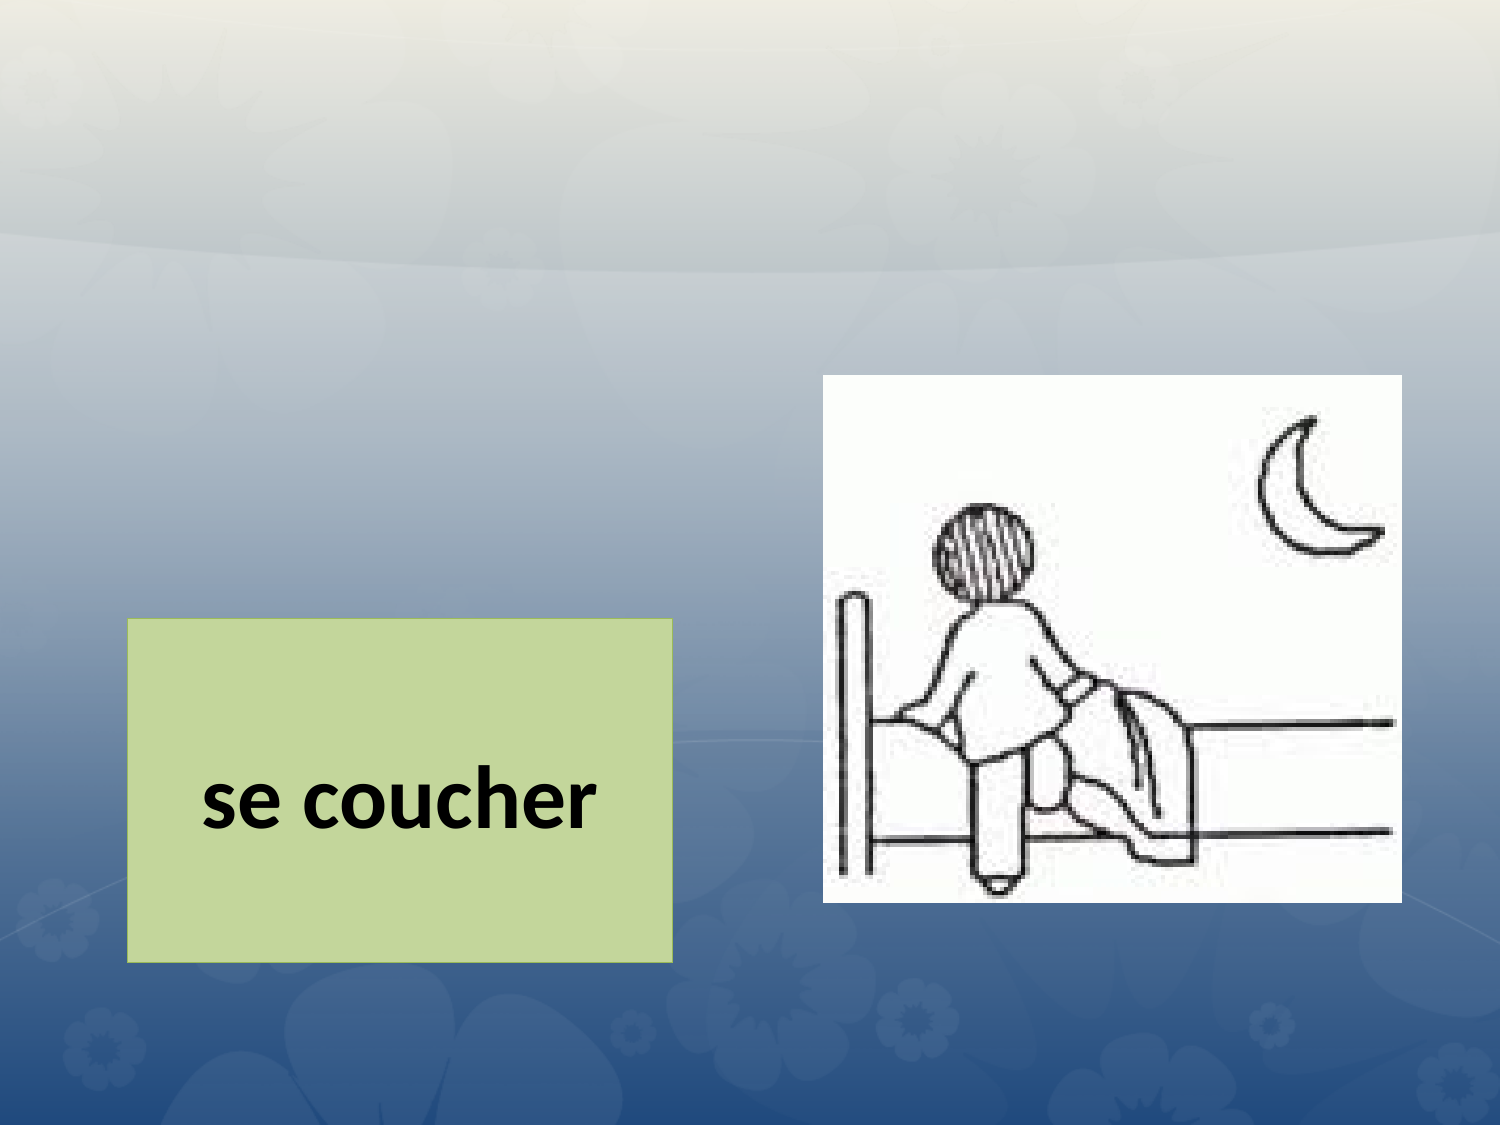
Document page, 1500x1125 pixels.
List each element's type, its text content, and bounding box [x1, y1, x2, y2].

subtitle se coucher [127, 618, 673, 963]
picture [0, 0, 1500, 1125]
